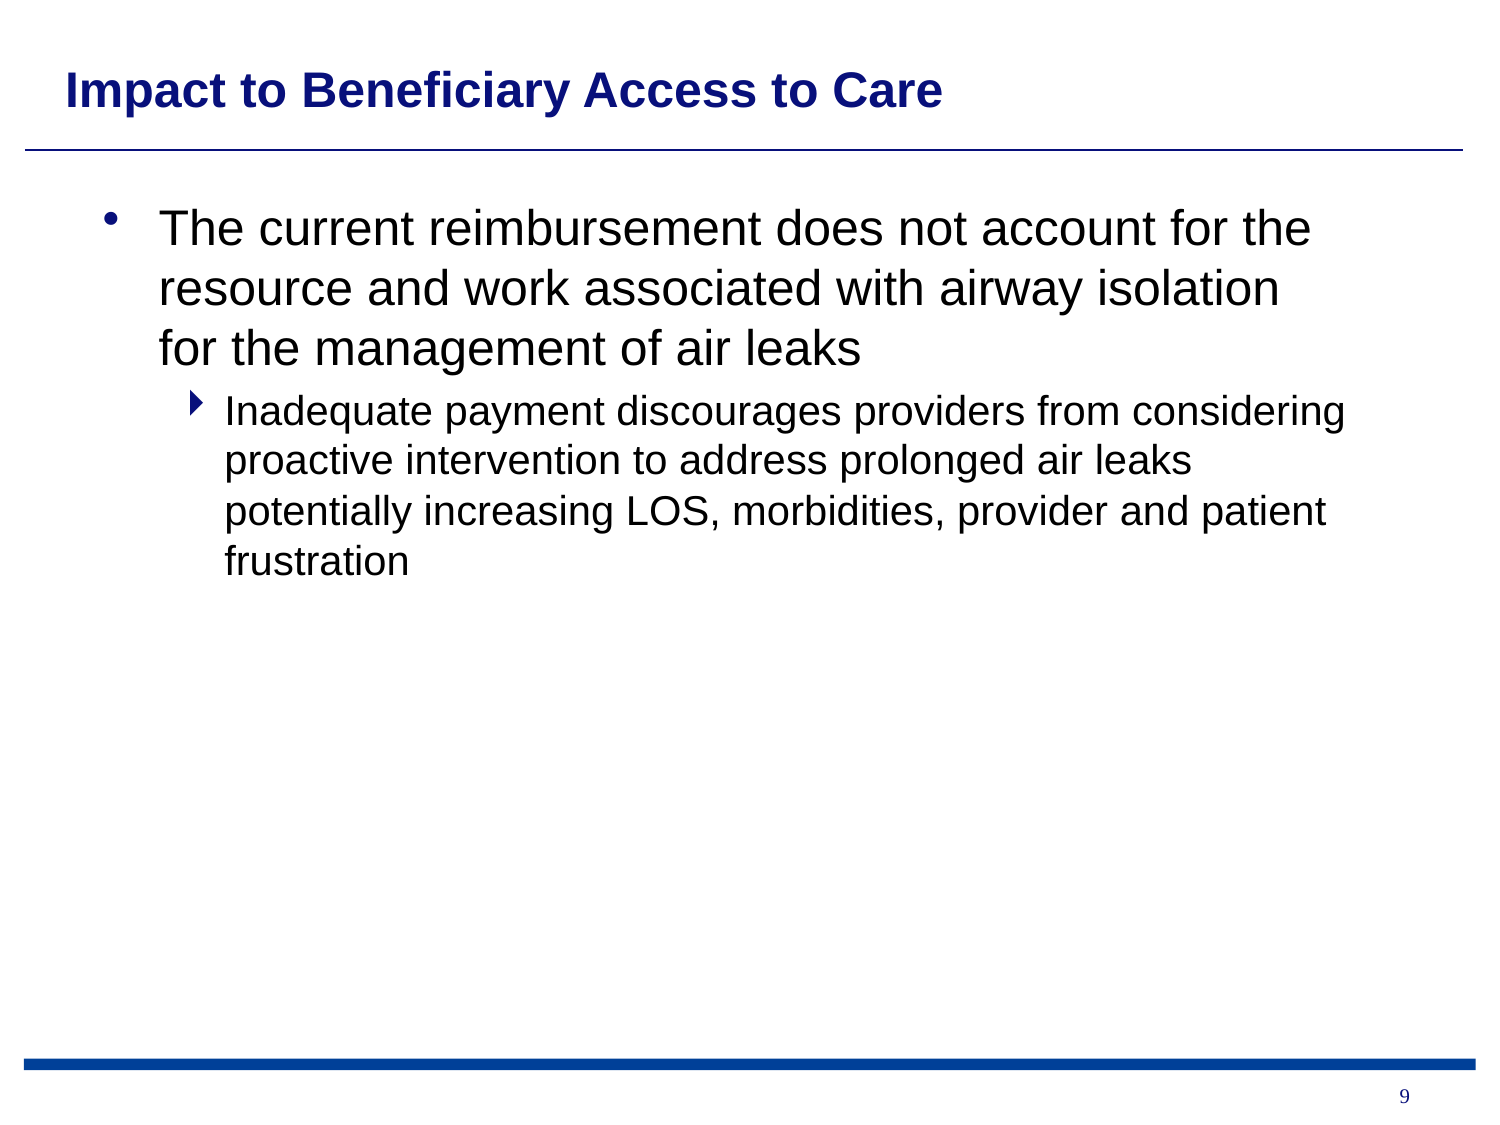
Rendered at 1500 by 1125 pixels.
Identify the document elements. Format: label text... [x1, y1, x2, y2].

slide_number 9 [1074, 1065, 1425, 1125]
list The current reimbursement does not account for the resource and work associated with airway isolation for the management of air leaks Inadequate payment discourages providers from considering proactive intervention to address prolonged air leaks potentially increasing LOS, morbidities, provider and patient frustration [87, 187, 1363, 863]
title Impact to Beneficiary Access to Care [49, 37, 1326, 138]
